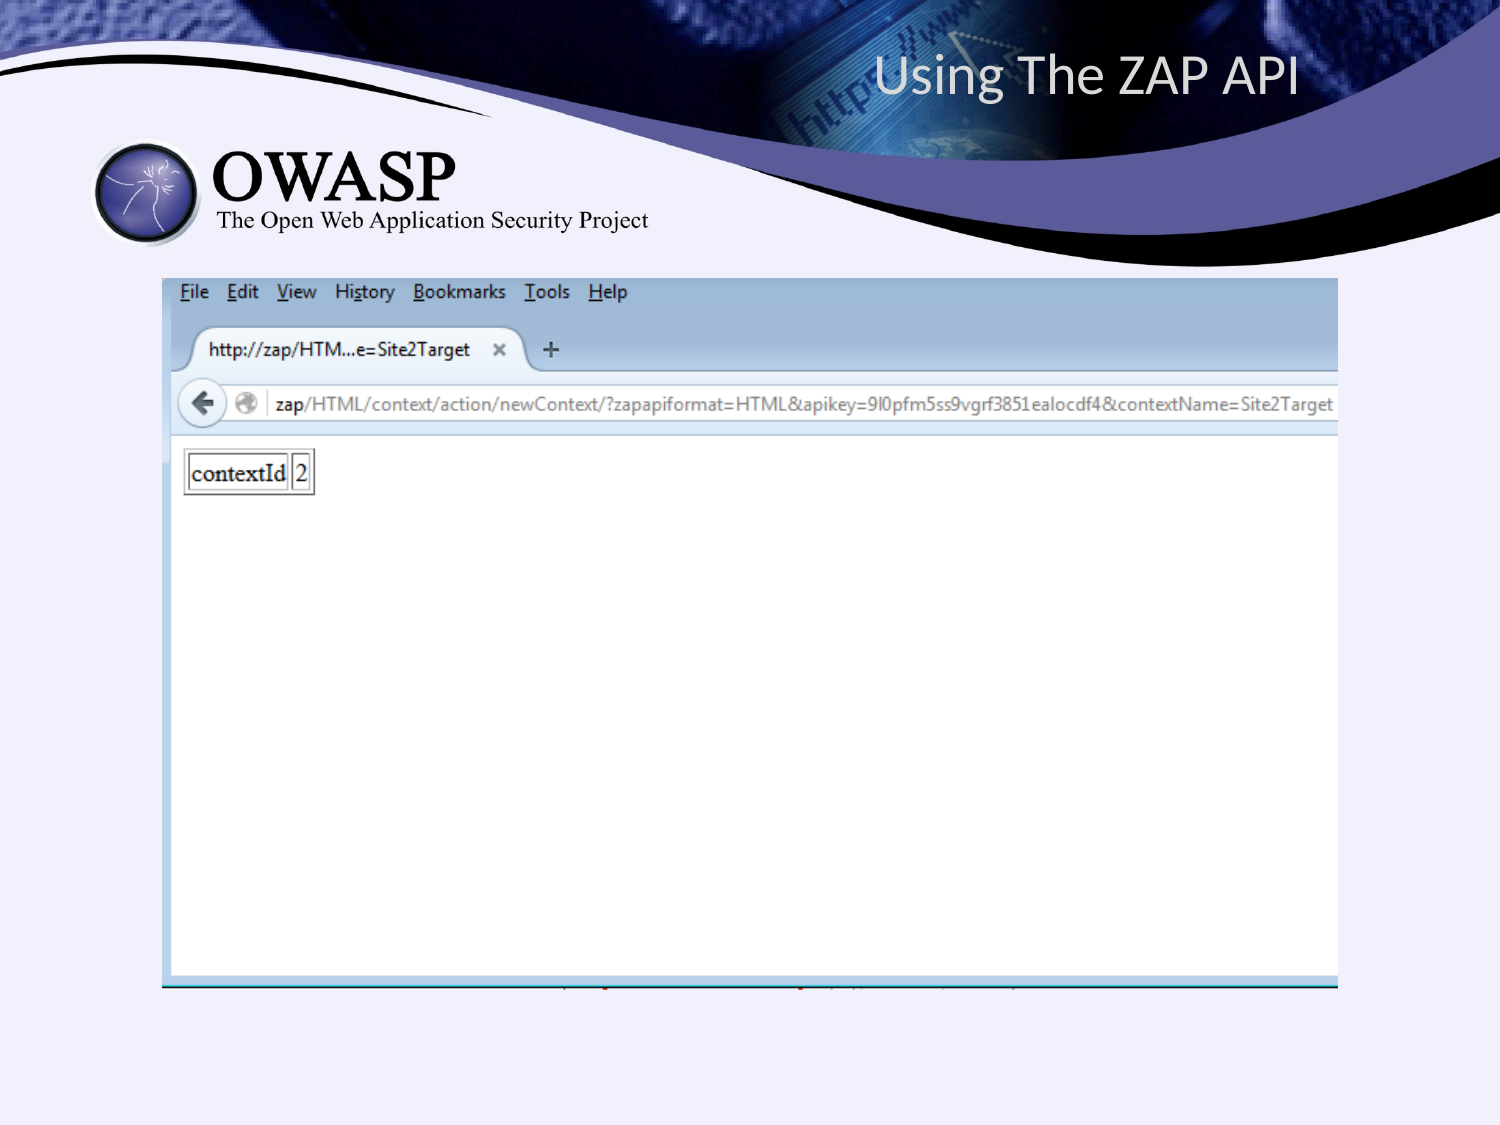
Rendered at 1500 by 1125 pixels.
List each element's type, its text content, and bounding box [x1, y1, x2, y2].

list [162, 277, 1338, 990]
title Using The ZAP API [699, 12, 1475, 130]
picture [0, 0, 1500, 1125]
